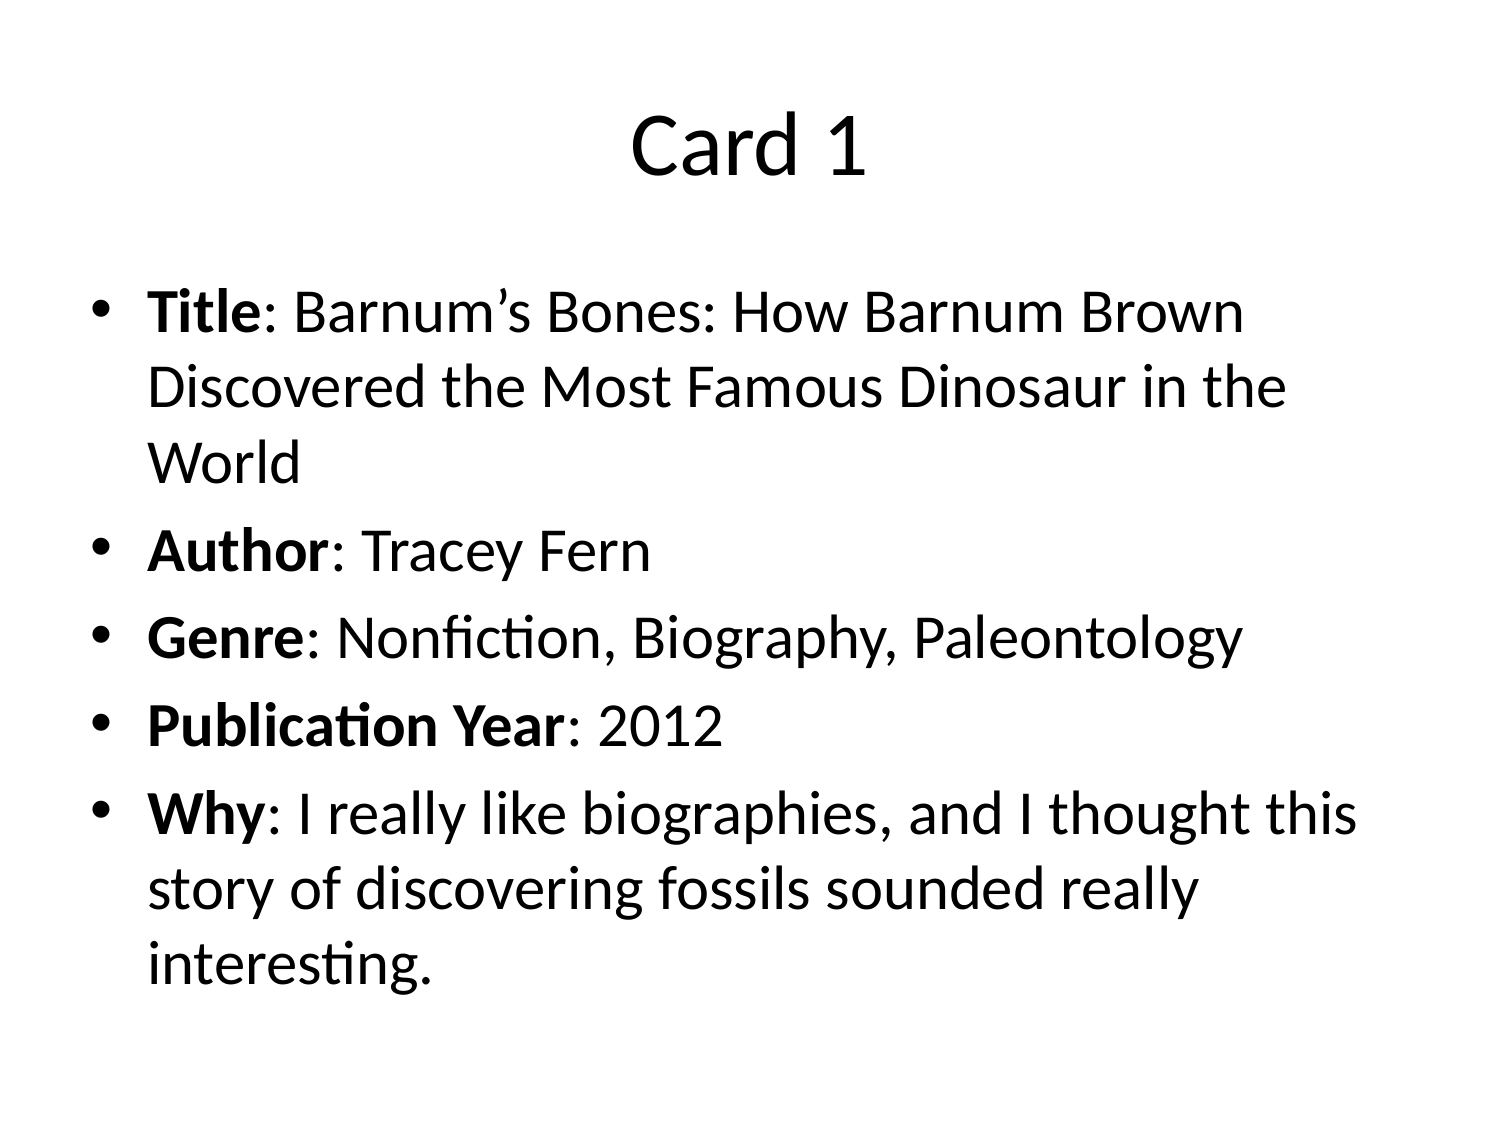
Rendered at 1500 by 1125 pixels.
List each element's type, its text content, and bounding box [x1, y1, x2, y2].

list Title: Barnum’s Bones: How Barnum Brown Discovered the Most Famous Dinosaur in the World Author: Tracey Fern Genre: Nonfiction, Biography, Paleontology Publication Year: 2012 Why: I really like biographies, and I thought this story of discovering fossils sounded really interesting. [75, 262, 1425, 1005]
title Card 1 [75, 45, 1425, 233]
